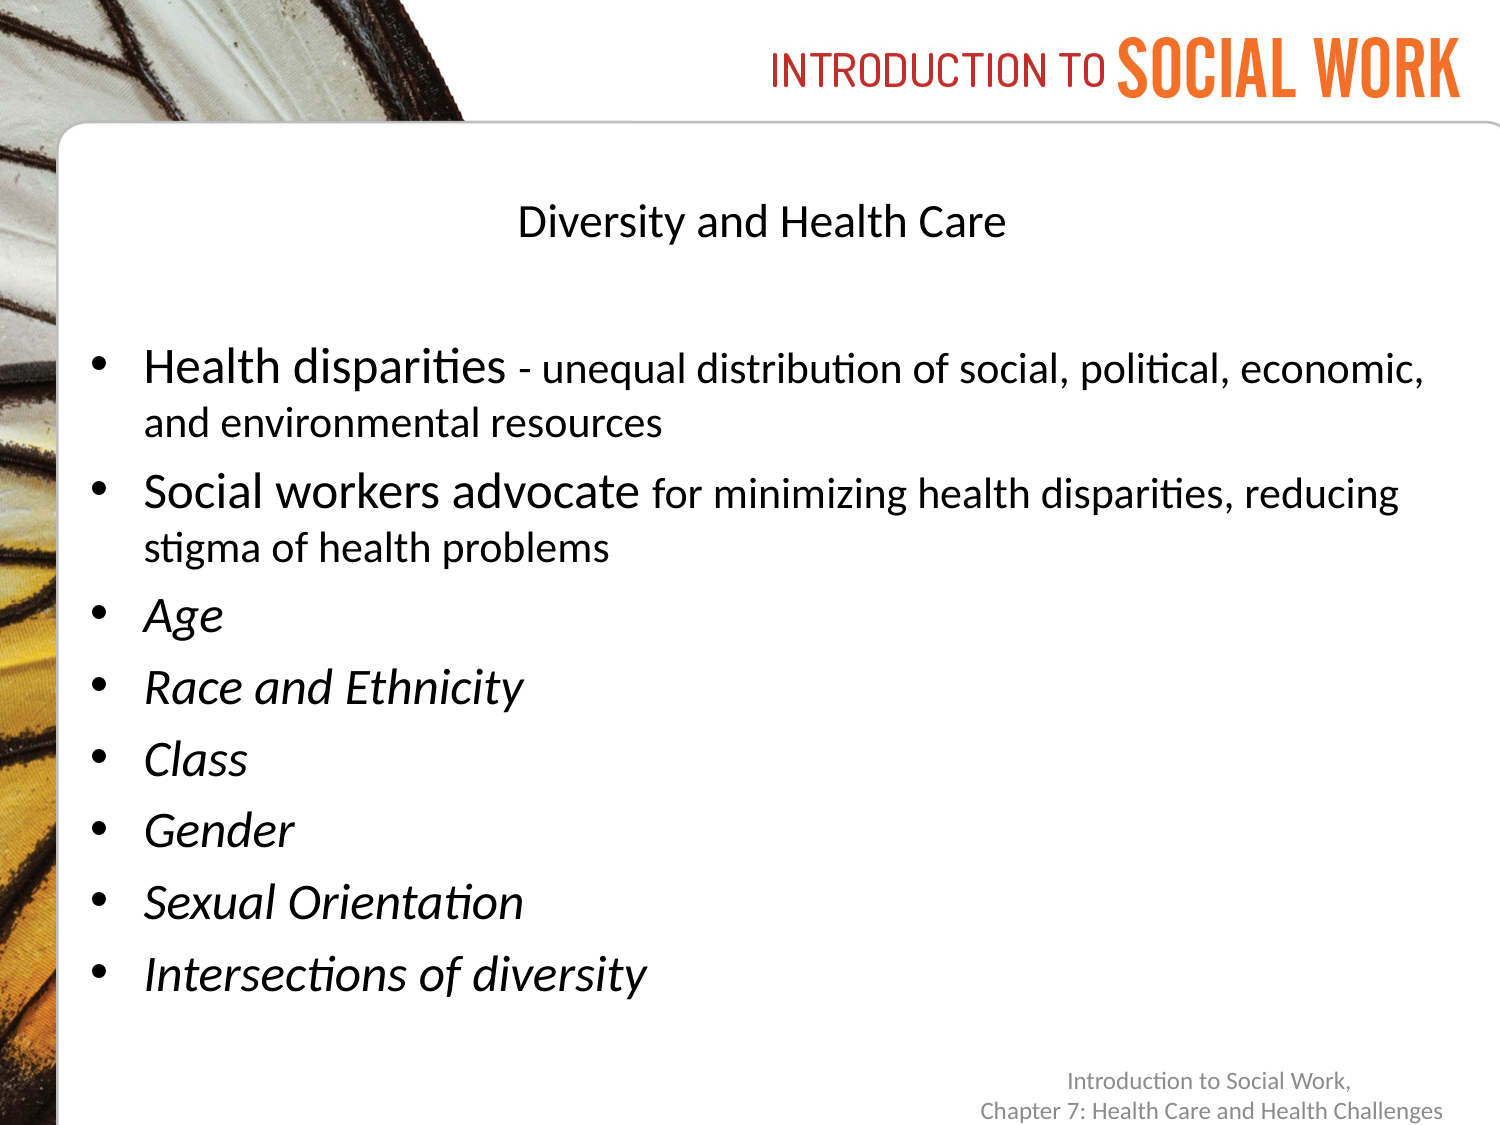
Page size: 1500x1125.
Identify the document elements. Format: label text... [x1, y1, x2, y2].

picture [0, 0, 1500, 1125]
title Diversity and Health Care [87, 125, 1438, 313]
footer Introduction to Social Work, Chapter 7: Health Care and Health Challenges [950, 1065, 1475, 1125]
list Health disparities - unequal distribution of social, political, economic, and environmental resources Social workers advocate for minimizing health disparities, reducing stigma of health problems Age Race and Ethnicity Class Gender Sexual Orientation Intersections of diversity [75, 324, 1500, 1013]
